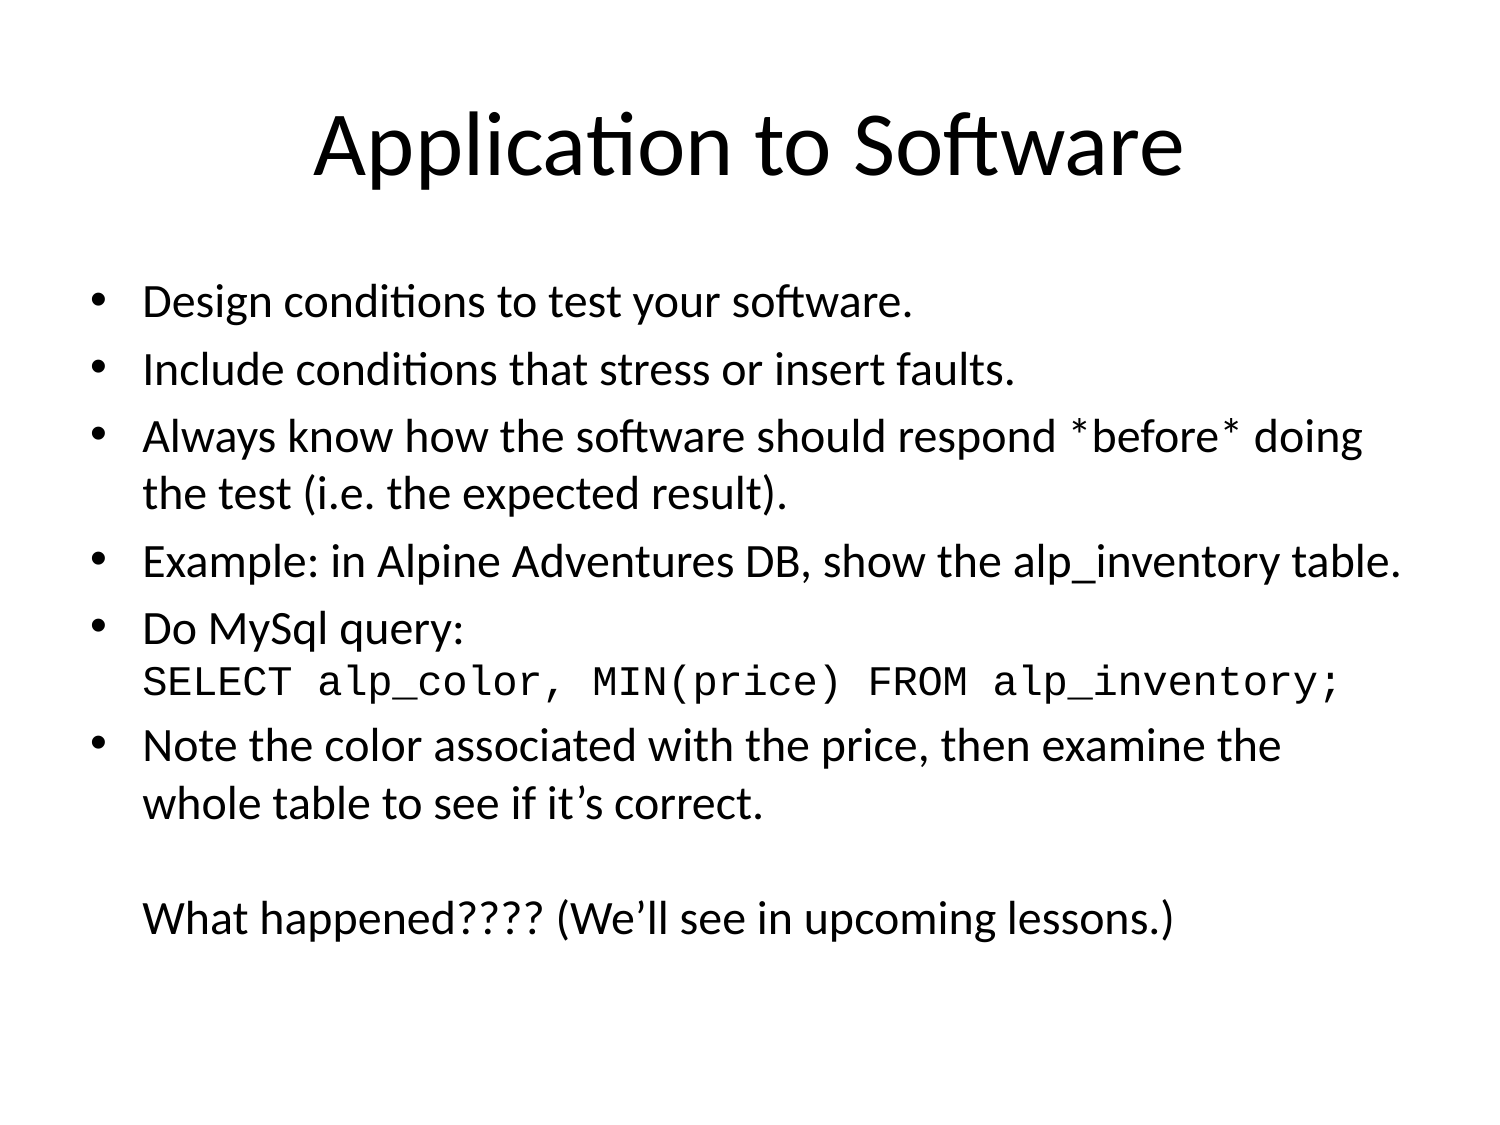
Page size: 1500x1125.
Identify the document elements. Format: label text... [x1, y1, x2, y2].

title Application to Software [75, 45, 1425, 233]
list Design conditions to test your software. Include conditions that stress or insert faults. Always know how the software should respond *before* doing the test (i.e. the expected result). Example: in Alpine Adventures DB, show the alp_inventory table. Do MySql query: SELECT alp_color, MIN(price) FROM alp_inventory; Note the color associated with the price, then examine the whole table to see if it’s correct. What happened???? (We’ll see in upcoming lessons.) [75, 262, 1425, 1005]
